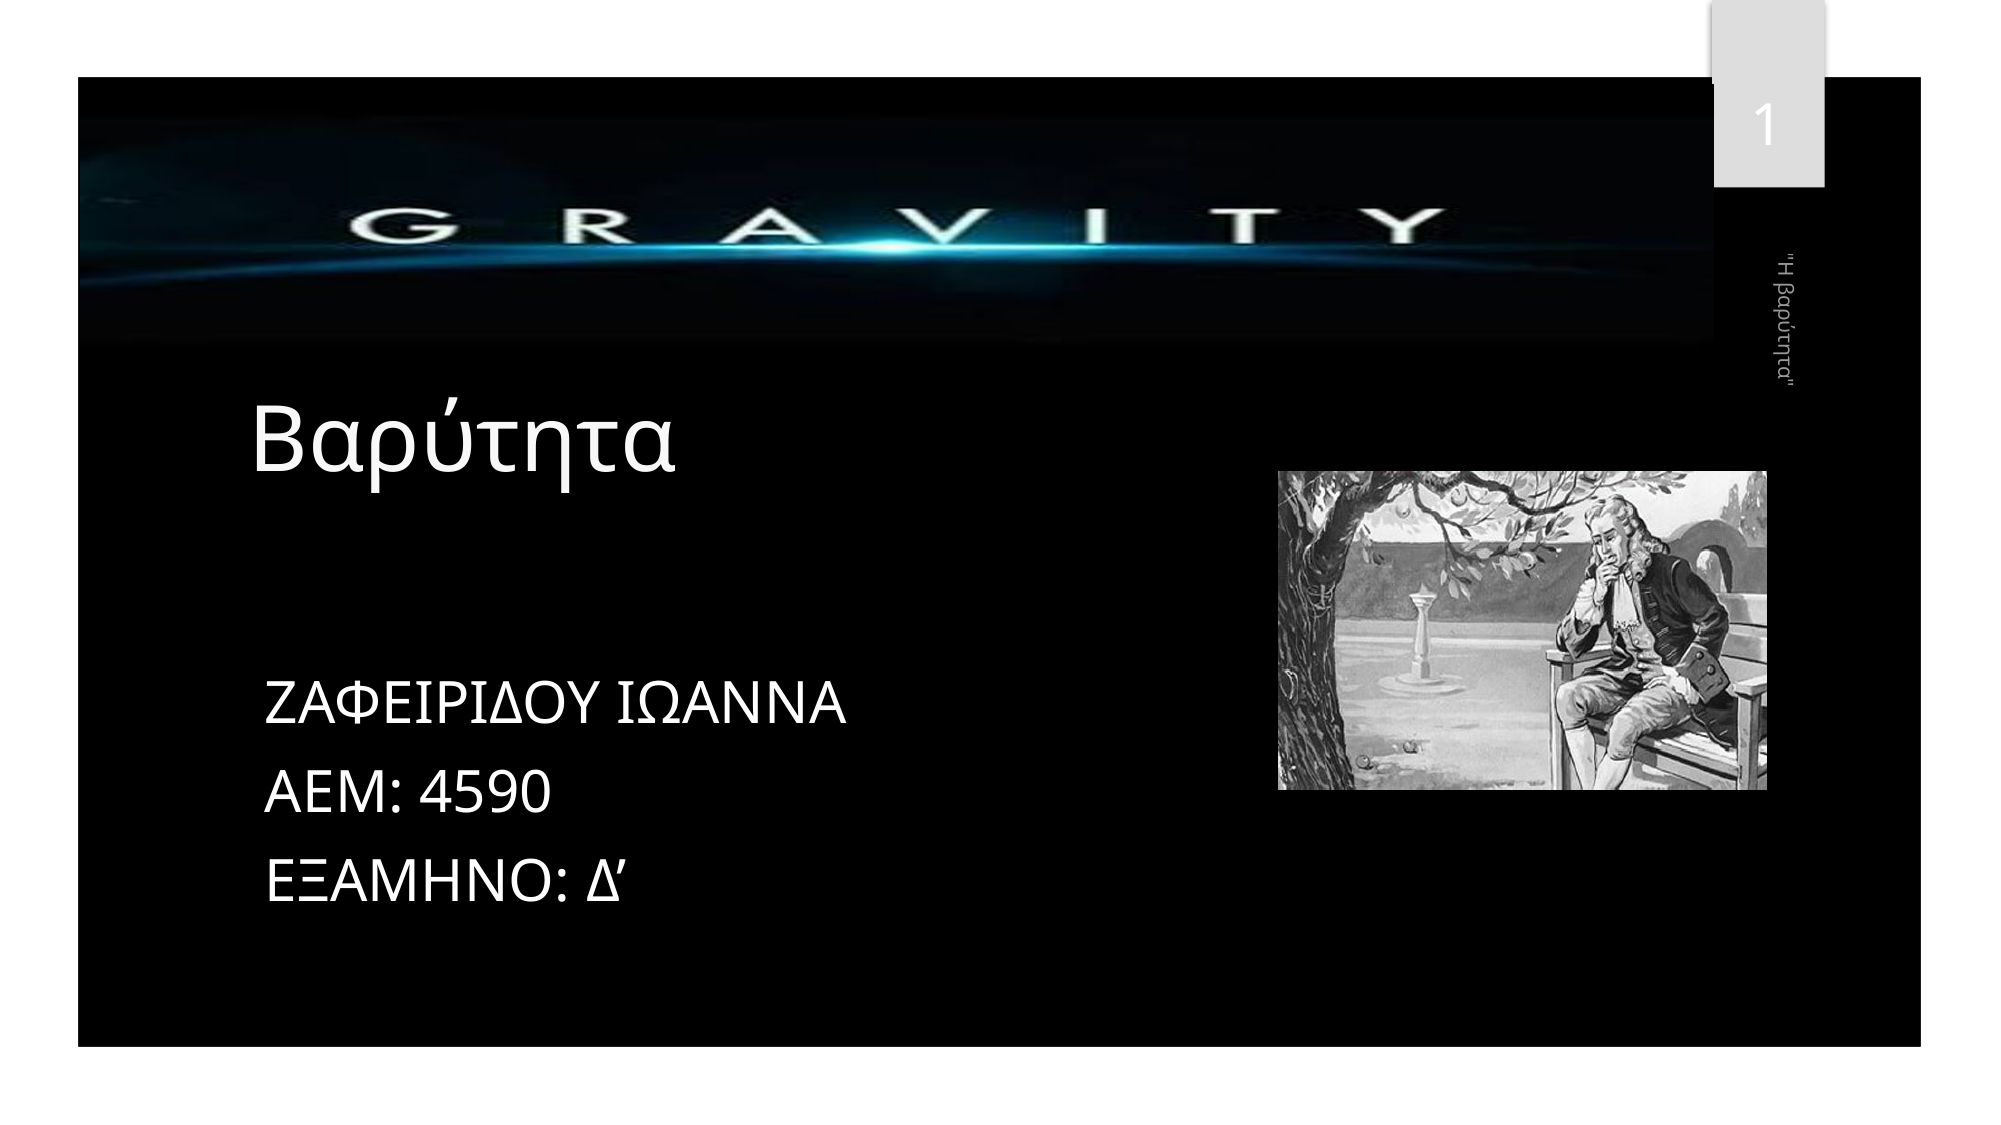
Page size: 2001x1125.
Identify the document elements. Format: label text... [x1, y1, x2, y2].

picture [79, 84, 1714, 370]
slide_number 1 [1698, 48, 1836, 175]
title Βαρύτητα [233, 175, 1734, 498]
picture [1277, 471, 1768, 791]
subtitle Ζαφειριδου Ιωαννα Aem: 4590 Eξamhno: δ’ [249, 657, 1750, 923]
title Βαρύτητα [233, 46, 1734, 83]
footer "Η βαρύτητα" [1760, 237, 1811, 872]
